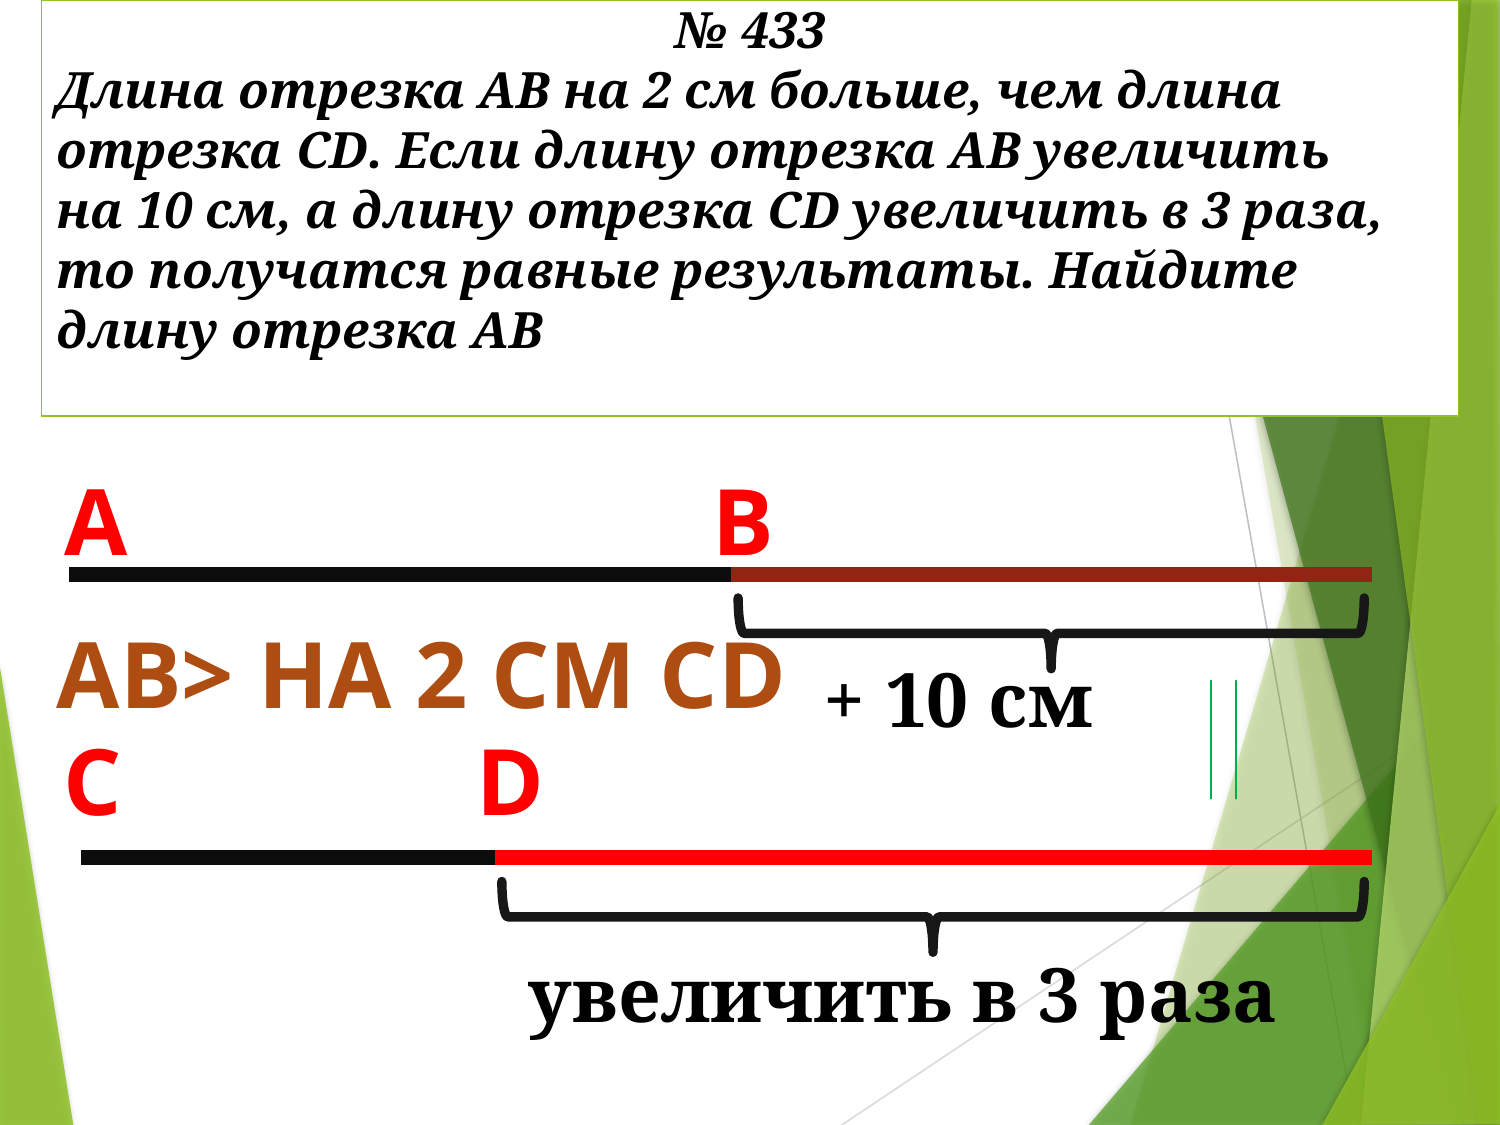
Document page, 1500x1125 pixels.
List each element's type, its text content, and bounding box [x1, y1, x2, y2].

text_box АВ> на 2 см СD [41, 609, 802, 735]
text_box № 433 Длина отрезка АВ на 2 см больше, чем длина отрезка CD. Если длину отрезка АВ увеличить на 10 см, а длину отрезка СD увеличить в 3 раза, то получатся равные результаты. Найдите длину отрезка АВ [41, 0, 1459, 417]
text_box увеличить в 3 раза [513, 940, 1424, 1046]
text_box [500, 880, 1366, 940]
text_box [737, 596, 1366, 645]
text_box В [697, 456, 790, 582]
text_box С [48, 735, 137, 841]
text_box D [461, 735, 560, 841]
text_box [1210, 680, 1237, 800]
text_box + 10 cм [809, 645, 1176, 750]
text_box А [49, 456, 143, 582]
